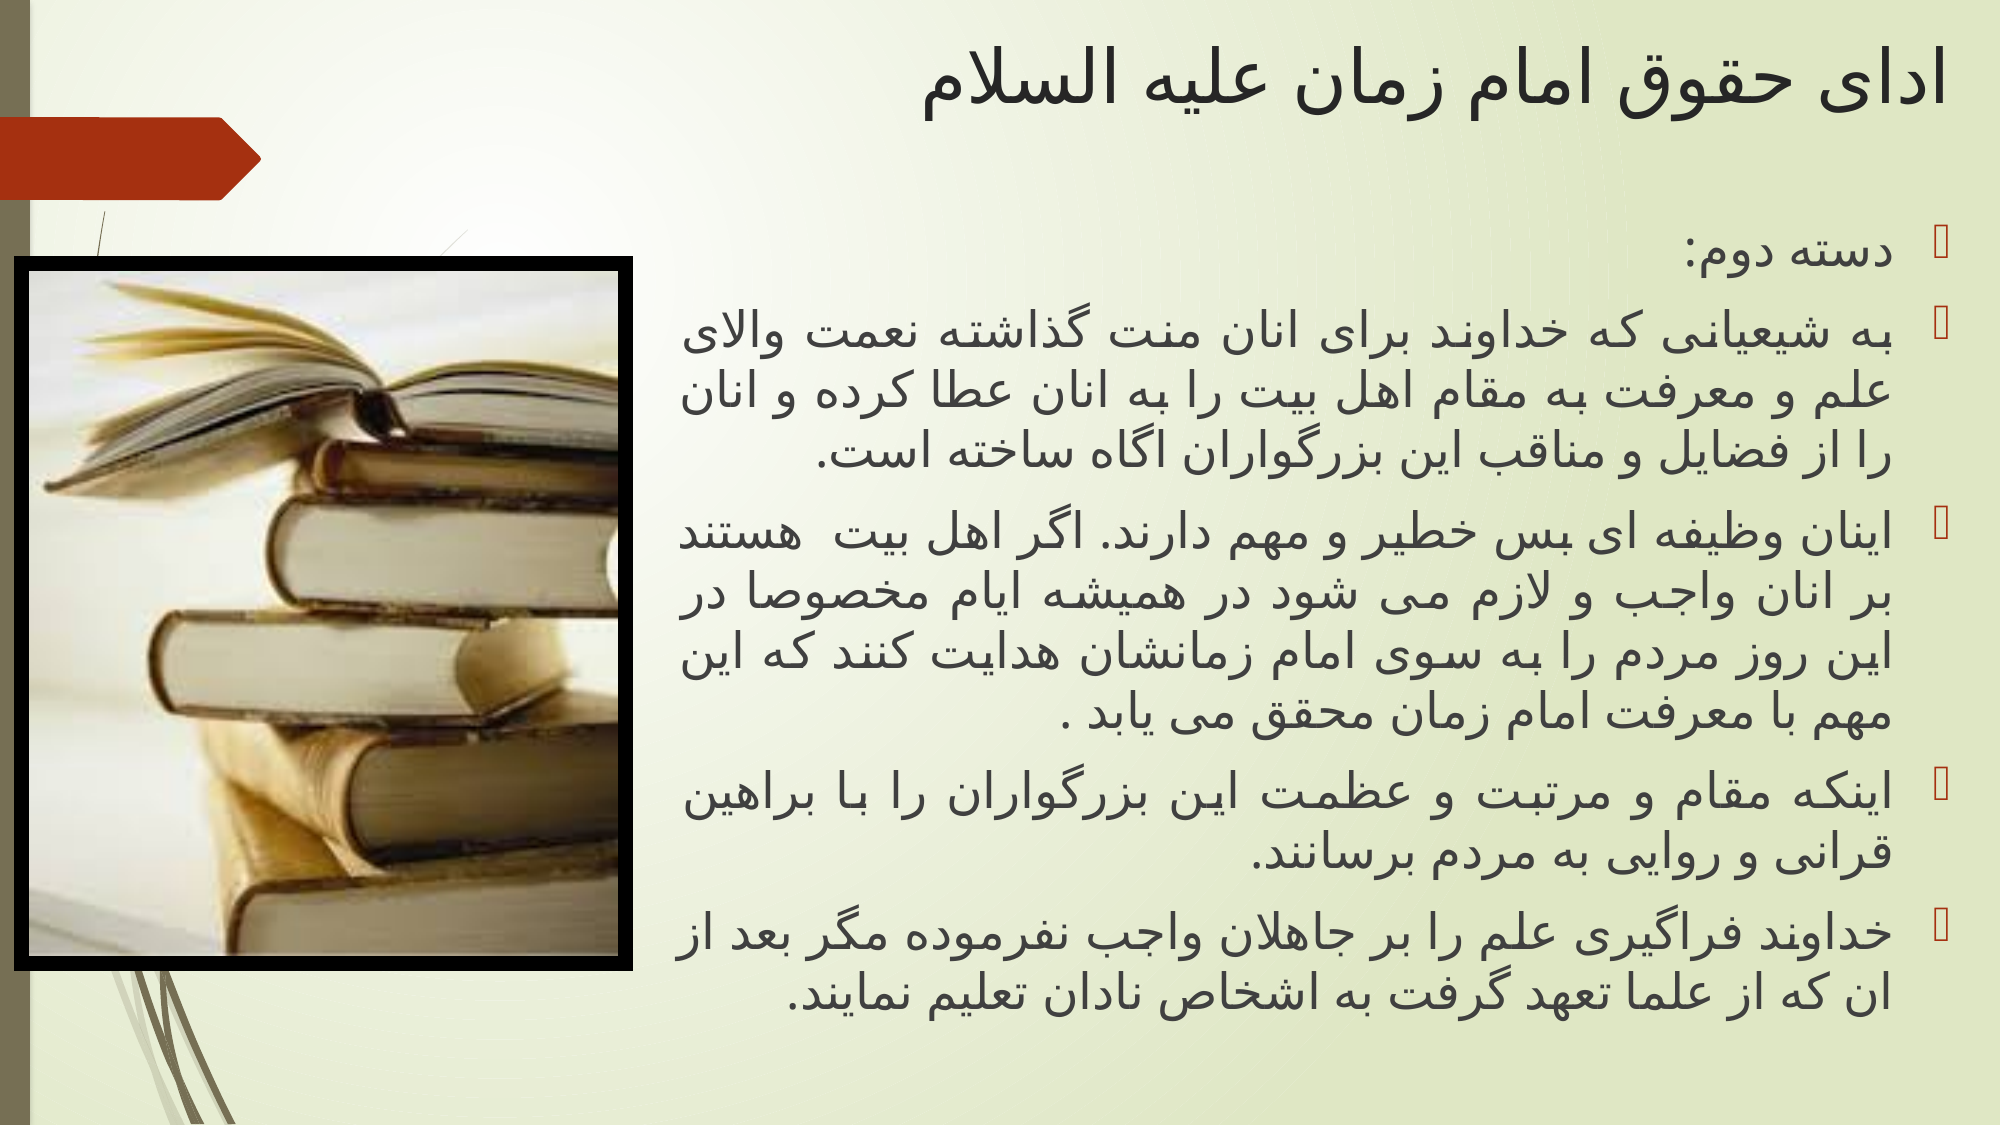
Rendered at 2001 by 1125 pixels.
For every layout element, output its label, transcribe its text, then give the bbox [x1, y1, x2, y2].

picture [28, 270, 619, 957]
title ادای حقوق امام زمان علیه السلام [691, 21, 1967, 177]
list دسته دوم: به شیعیانی که خداوند برای انان منت گذاشته نعمت والای علم و معرفت به مقام اهل بیت را به انان عطا کرده و انان را از فضایل و مناقب این بزرگواران اگاه ساخته است. اینان وظیفه ای بس خطیر و مهم دارند. اگر اهل بیت هستند بر انان واجب و لازم می شود در همیشه ایام مخصوصا در این روز مردم را به سوی امام زمانشان هدایت کنند که این مهم با معرفت امام زمان محقق می یابد . اینکه مقام و مرتبت و عظمت این بزرگواران را با براهین قرانی و روایی به مردم برسانند. خداوند فراگیری علم را بر جاهلان واجب نفرموده مگر بعد از ان که از علما تعهد گرفت به اشخاص نادان تعلیم نمایند. [661, 208, 1967, 1075]
